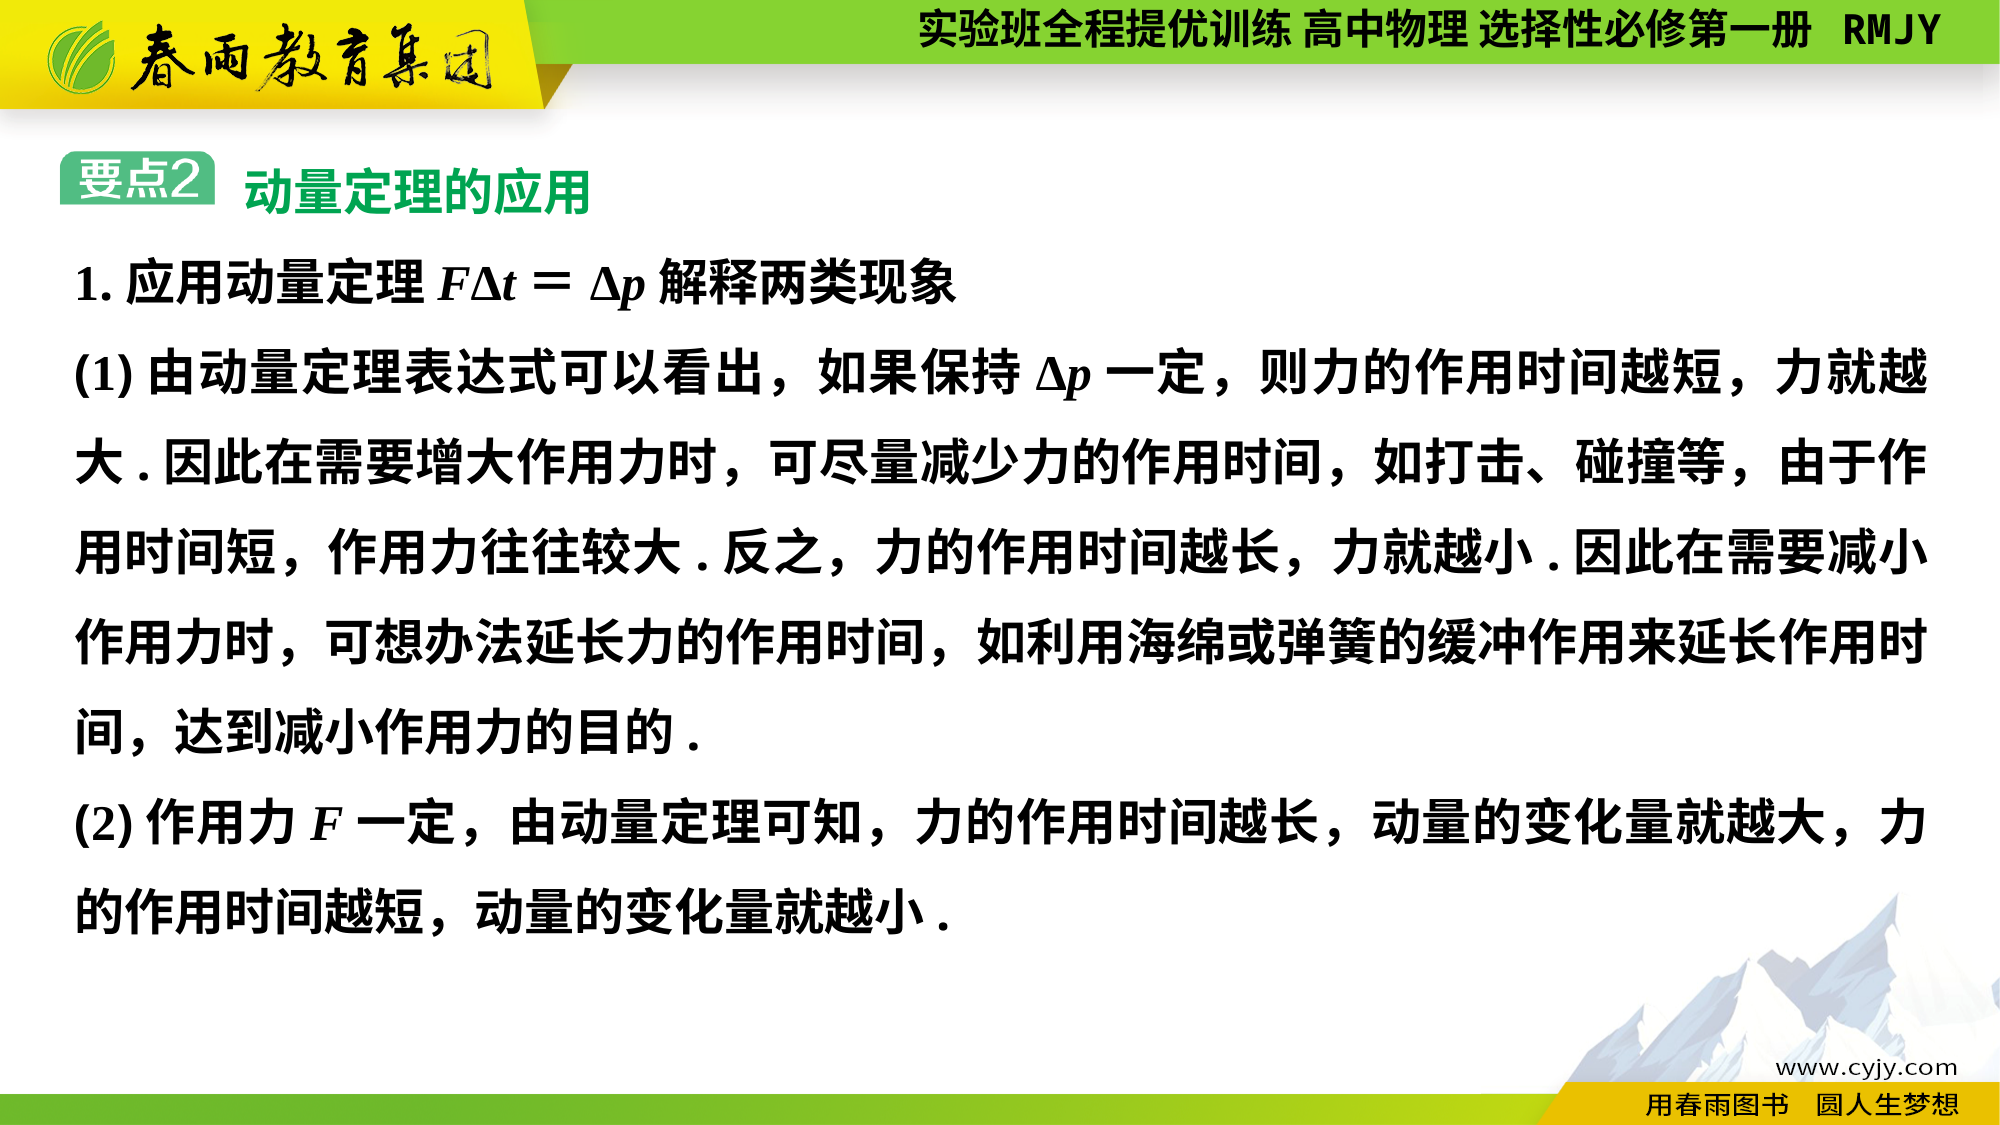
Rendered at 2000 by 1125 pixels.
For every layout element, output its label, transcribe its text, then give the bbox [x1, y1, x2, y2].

list 动量定理的应用 1.应用动量定理FΔt＝Δp解释两类现象 (1)由动量定理表达式可以看出，如果保持Δp一定，则力的作用时间越短，力就越大.因此在需要增大作用力时，可尽量减少力的作用时间，如打击、碰撞等，由于作用时间短，作用力往往较大.反之，力的作用时间越长，力就越小.因此在需要减小作用力时，可想办法延长力的作用时间，如利用海绵或弹簧的缓冲作用来延长作用时间，达到减小作用力的目的. (2)作用力F一定，由动量定理可知，力的作用时间越长，动量的变化量就越大，力的作用时间越短，动量的变化量就越小. [59, 122, 1944, 956]
picture [0, 0, 2000, 1125]
